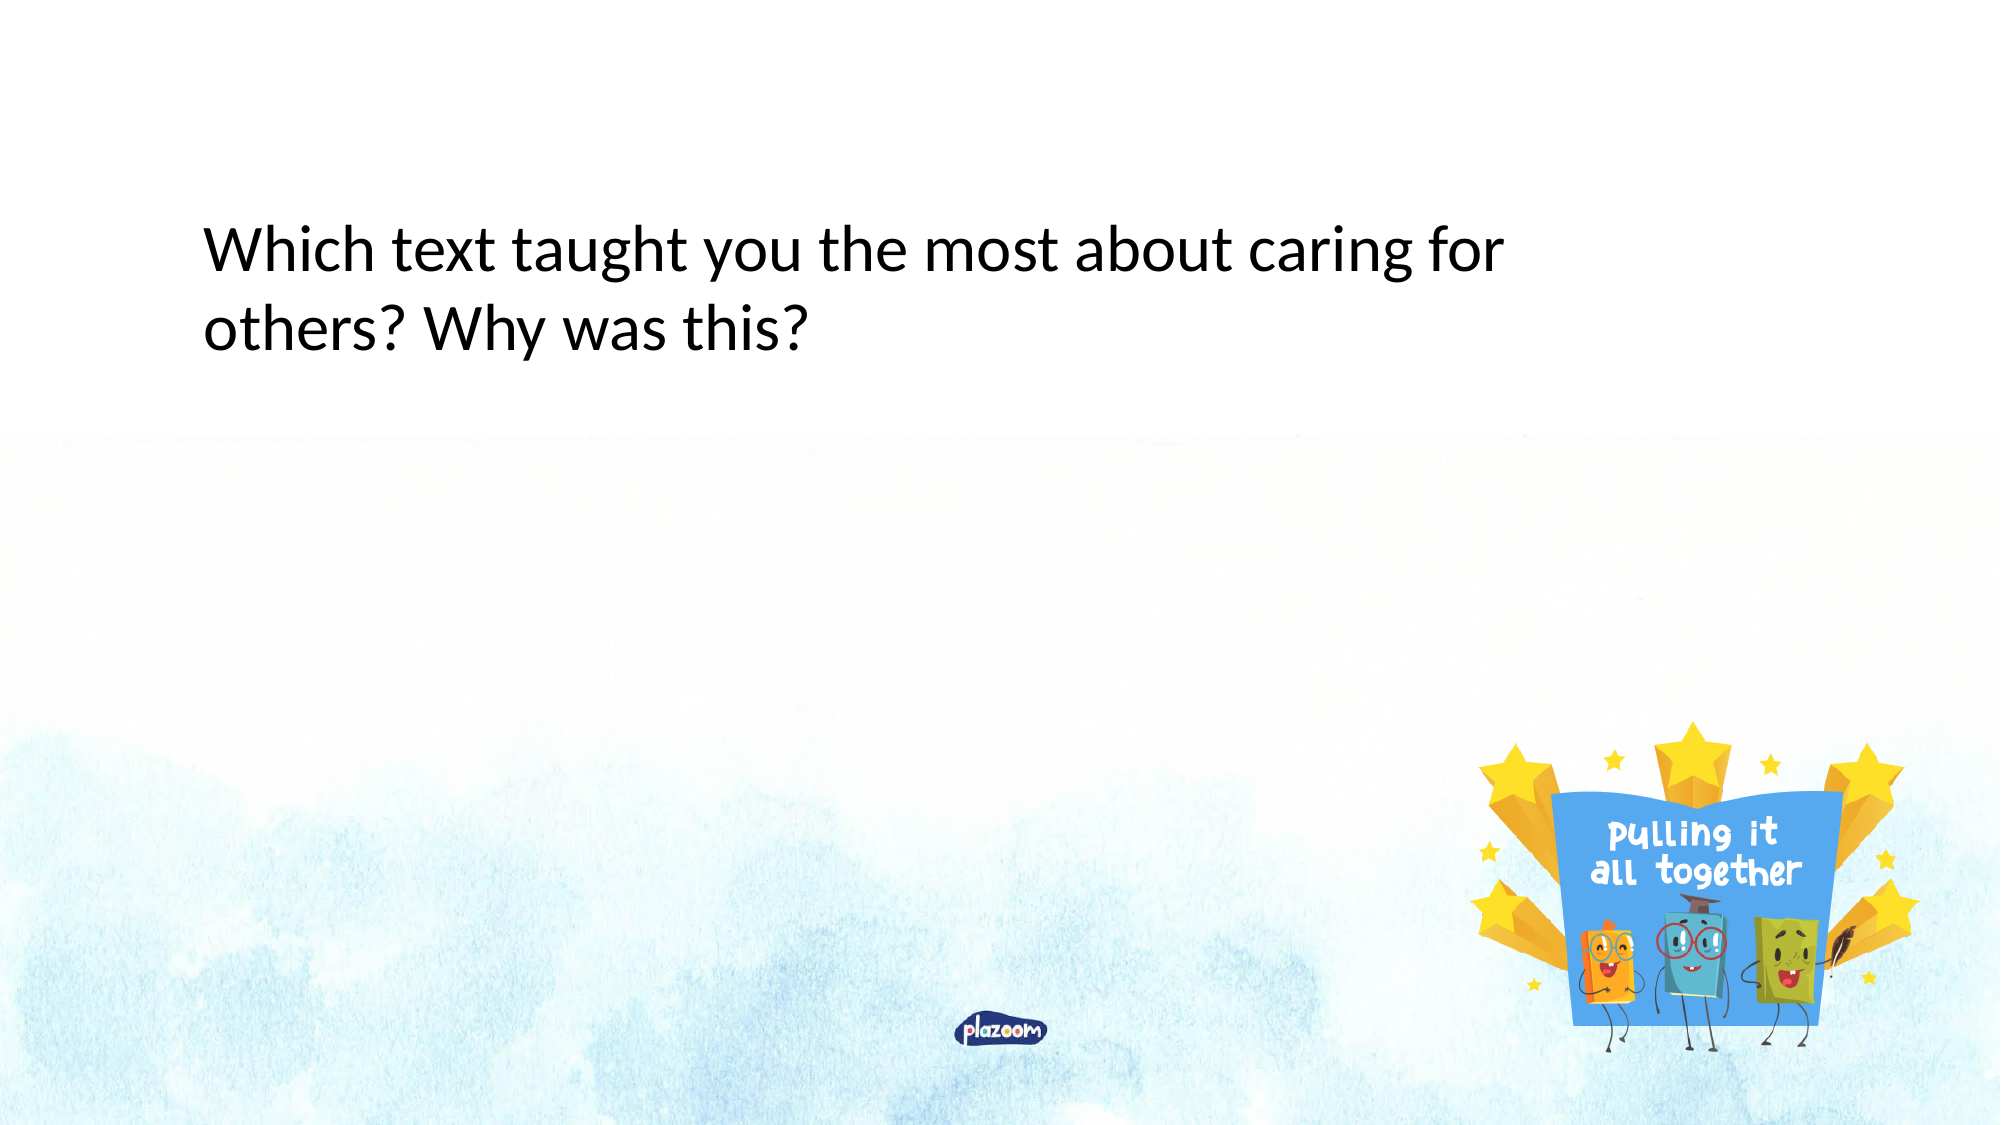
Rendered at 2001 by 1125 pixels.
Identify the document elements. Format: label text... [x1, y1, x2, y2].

picture [0, 0, 2000, 1125]
text_box Which text taught you the most about caring for others? Why was this? [189, 196, 1694, 372]
